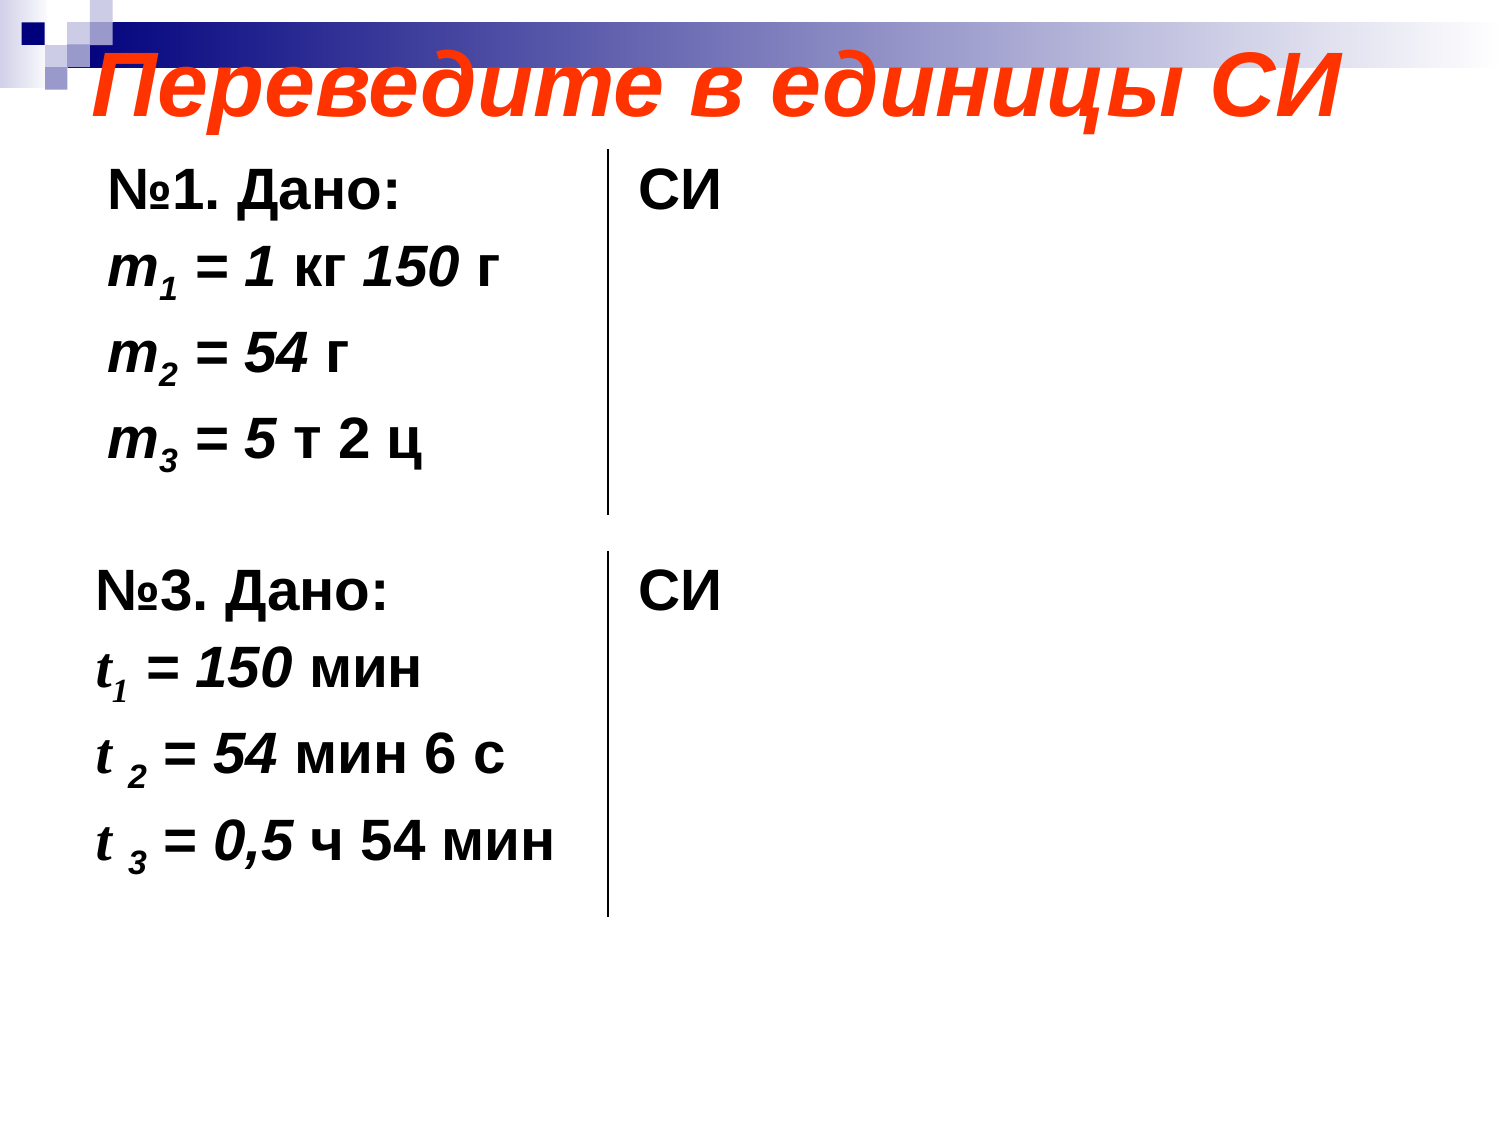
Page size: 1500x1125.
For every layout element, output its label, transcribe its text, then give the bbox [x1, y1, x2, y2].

table_header №3. Дано: t1 = 150 мин t 2 = 54 мин 6 с t 3 = 0,5 ч 54 мин [65, 551, 607, 917]
table_header СИ [609, 149, 1437, 515]
title Переведите в единицы СИ [76, 19, 1427, 141]
table_header №1. Дано: m1 = 1 кг 150 г m2 = 54 г m3 = 5 т 2 ц [77, 149, 607, 515]
table_header СИ [609, 551, 1425, 917]
